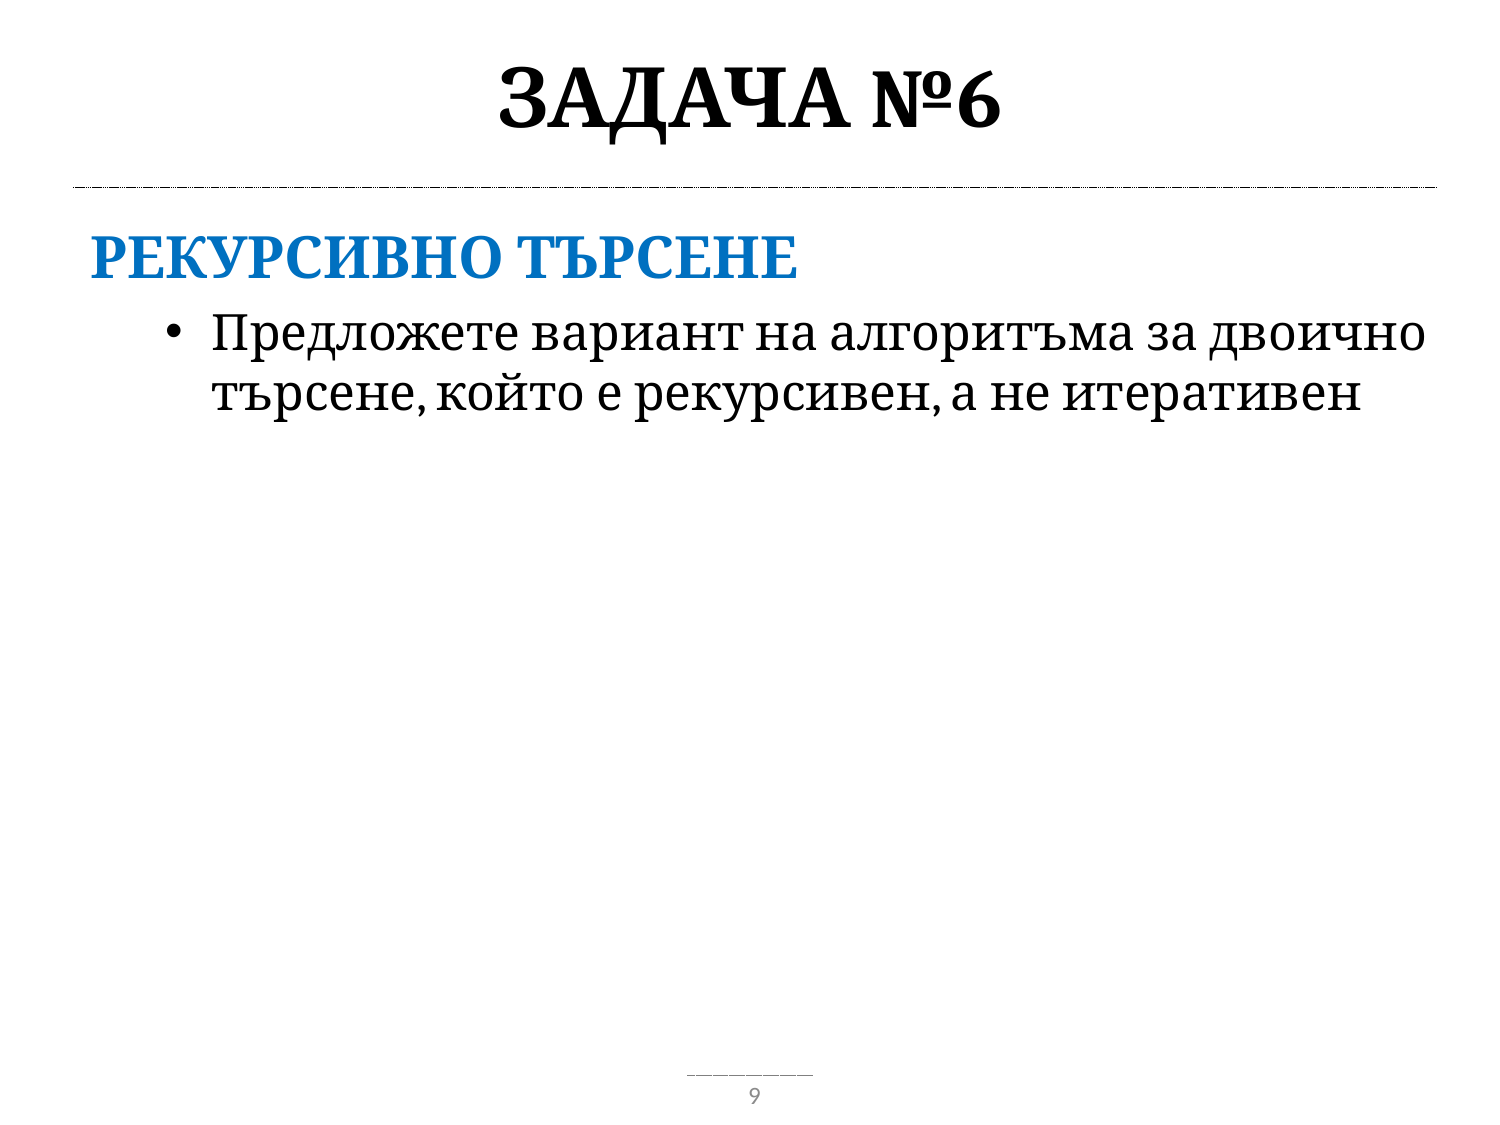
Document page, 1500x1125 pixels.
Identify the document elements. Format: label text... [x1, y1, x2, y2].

slide_number 9 [579, 1065, 930, 1125]
title Задача №6 [0, 0, 1500, 188]
list Рекурсивно търсене Предложете вариант на алгоритъма за двоично търсене, който е рекурсивен, а не итеративен [75, 212, 1450, 1063]
